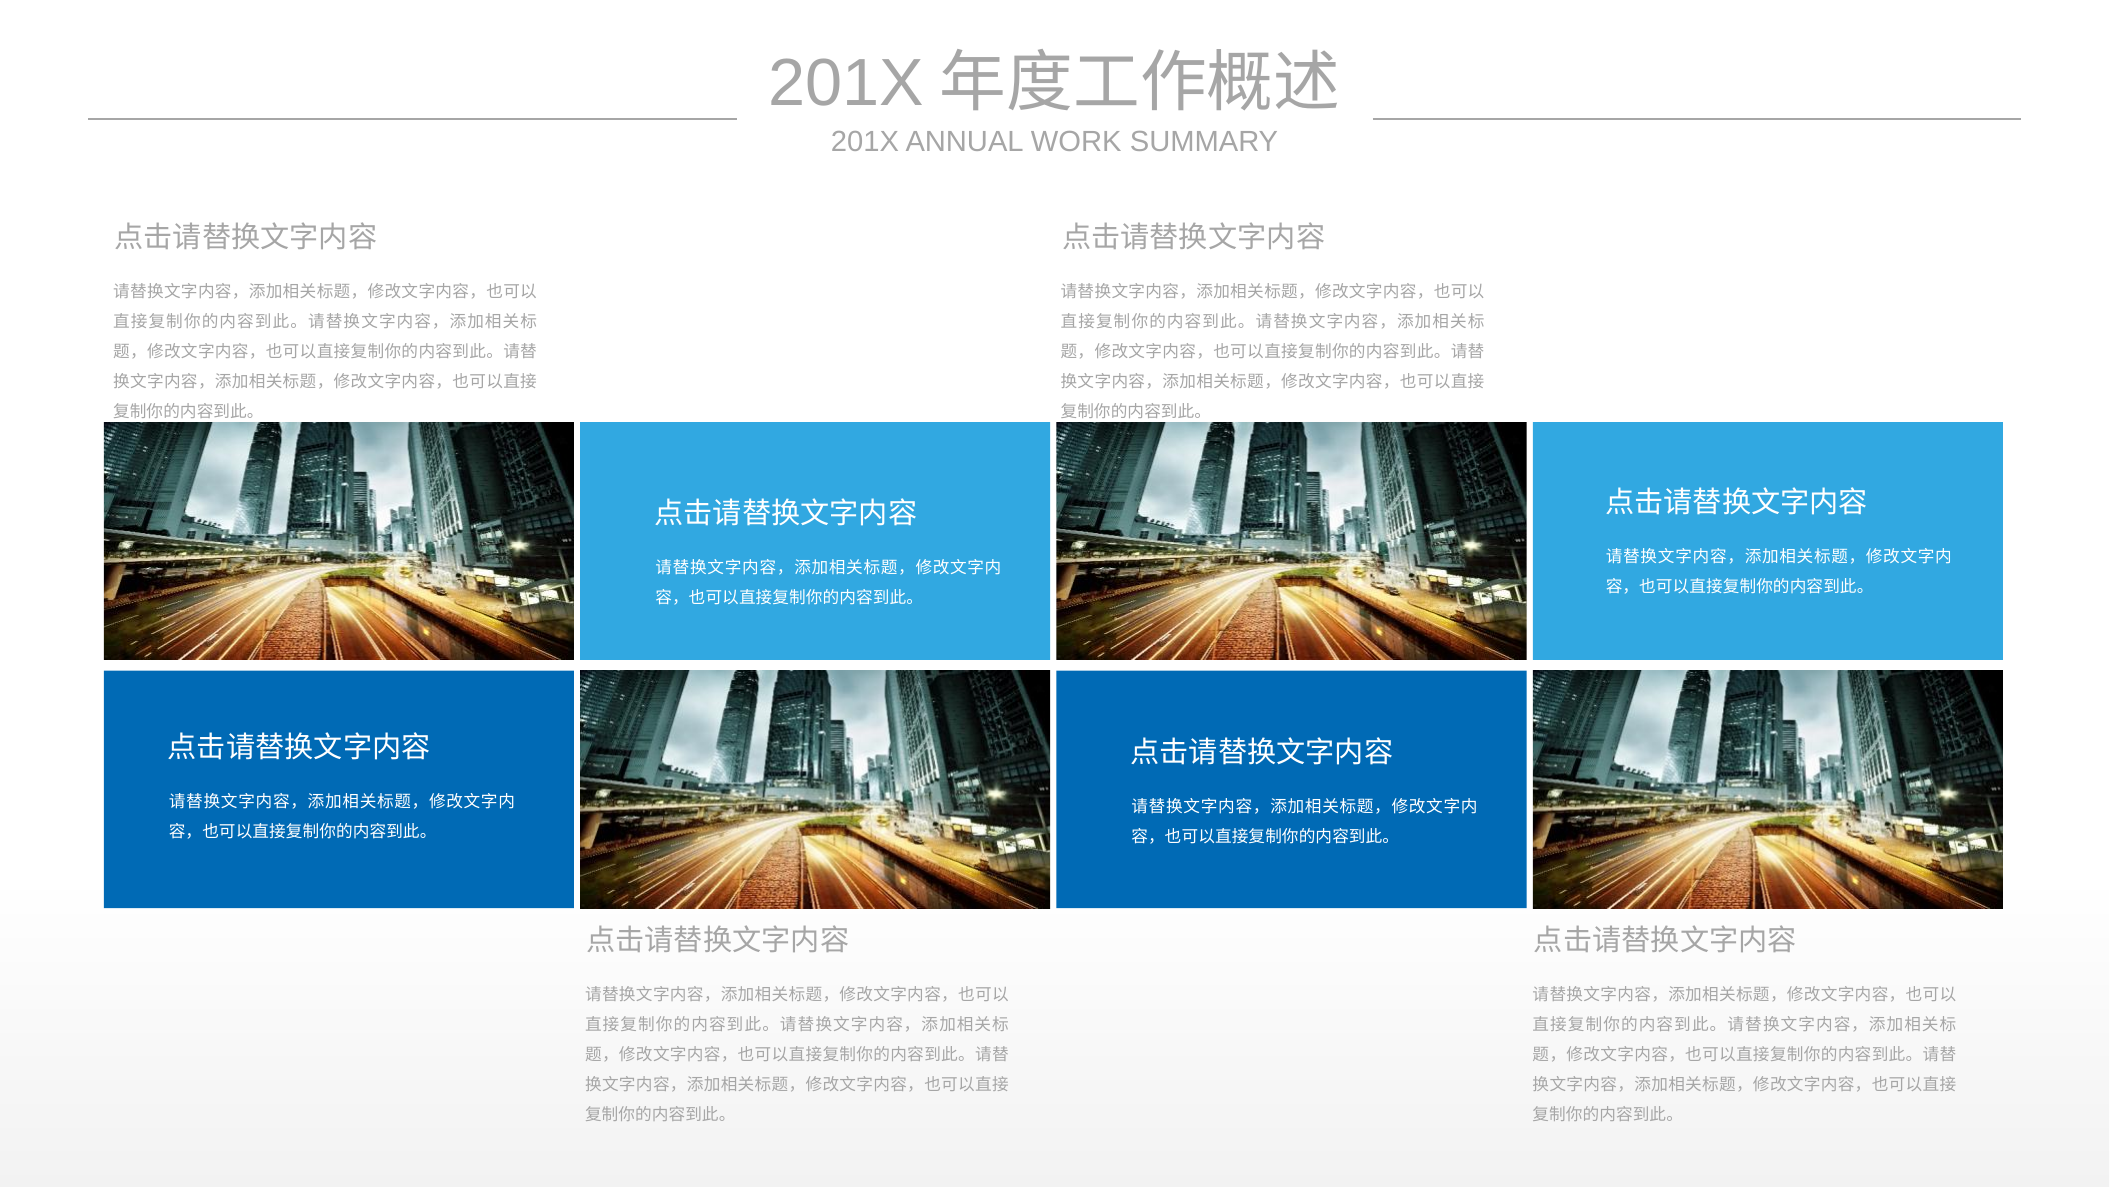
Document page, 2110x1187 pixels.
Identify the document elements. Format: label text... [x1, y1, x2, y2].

text_box 点击请替换文字内容 [1533, 921, 1842, 957]
text_box [103, 670, 574, 909]
text_box 点击请替换文字内容 [114, 218, 423, 254]
text_box 请替换文字内容，添加相关标题，修改文字内容，也可以直接复制你的内容到此。 [655, 546, 1002, 607]
text_box 请替换文字内容，添加相关标题，修改文字内容，也可以直接复制你的内容到此。请替换文字内容，添加相关标题，修改文字内容，也可以直接复制你的内容到此。请替换文字内容，添加相关标题，修改文字内容，也可以直接复制你的内容到此。 [1532, 974, 1958, 1124]
text_box 201X ANNUAL WORK SUMMARY [824, 122, 1285, 158]
text_box [580, 422, 1051, 660]
text_box 请替换文字内容，添加相关标题，修改文字内容，也可以直接复制你的内容到此。请替换文字内容，添加相关标题，修改文字内容，也可以直接复制你的内容到此。请替换文字内容，添加相关标题，修改文字内容，也可以直接复制你的内容到此。 [585, 974, 1010, 1124]
text_box 点击请替换文字内容 [654, 494, 923, 530]
text_box 请替换文字内容，添加相关标题，修改文字内容，也可以直接复制你的内容到此。请替换文字内容，添加相关标题，修改文字内容，也可以直接复制你的内容到此。请替换文字内容，添加相关标题，修改文字内容，也可以直接复制你的内容到此。 [113, 270, 538, 421]
text_box 点击请替换文字内容 [586, 921, 894, 957]
text_box 点击请替换文字内容 [1130, 732, 1399, 769]
text_box 点击请替换文字内容 [1062, 218, 1370, 254]
text_box [103, 422, 574, 660]
text_box [1532, 670, 2003, 909]
text_box 点击请替换文字内容 [167, 728, 436, 764]
text_box 请替换文字内容，添加相关标题，修改文字内容，也可以直接复制你的内容到此。 [168, 781, 516, 841]
text_box 请替换文字内容，添加相关标题，修改文字内容，也可以直接复制你的内容到此。请替换文字内容，添加相关标题，修改文字内容，也可以直接复制你的内容到此。请替换文字内容，添加相关标题，修改文字内容，也可以直接复制你的内容到此。 [1060, 270, 1486, 421]
text_box [1056, 670, 1527, 909]
text_box 请替换文字内容，添加相关标题，修改文字内容，也可以直接复制你的内容到此。 [1605, 536, 1953, 597]
text_box 201X年度工作概述 [730, 38, 1379, 119]
text_box [1056, 422, 1527, 660]
text_box 点击请替换文字内容 [1604, 483, 1873, 519]
text_box [1532, 422, 2003, 660]
text_box 请替换文字内容，添加相关标题，修改文字内容，也可以直接复制你的内容到此。 [1131, 785, 1479, 846]
text_box [580, 670, 1051, 909]
